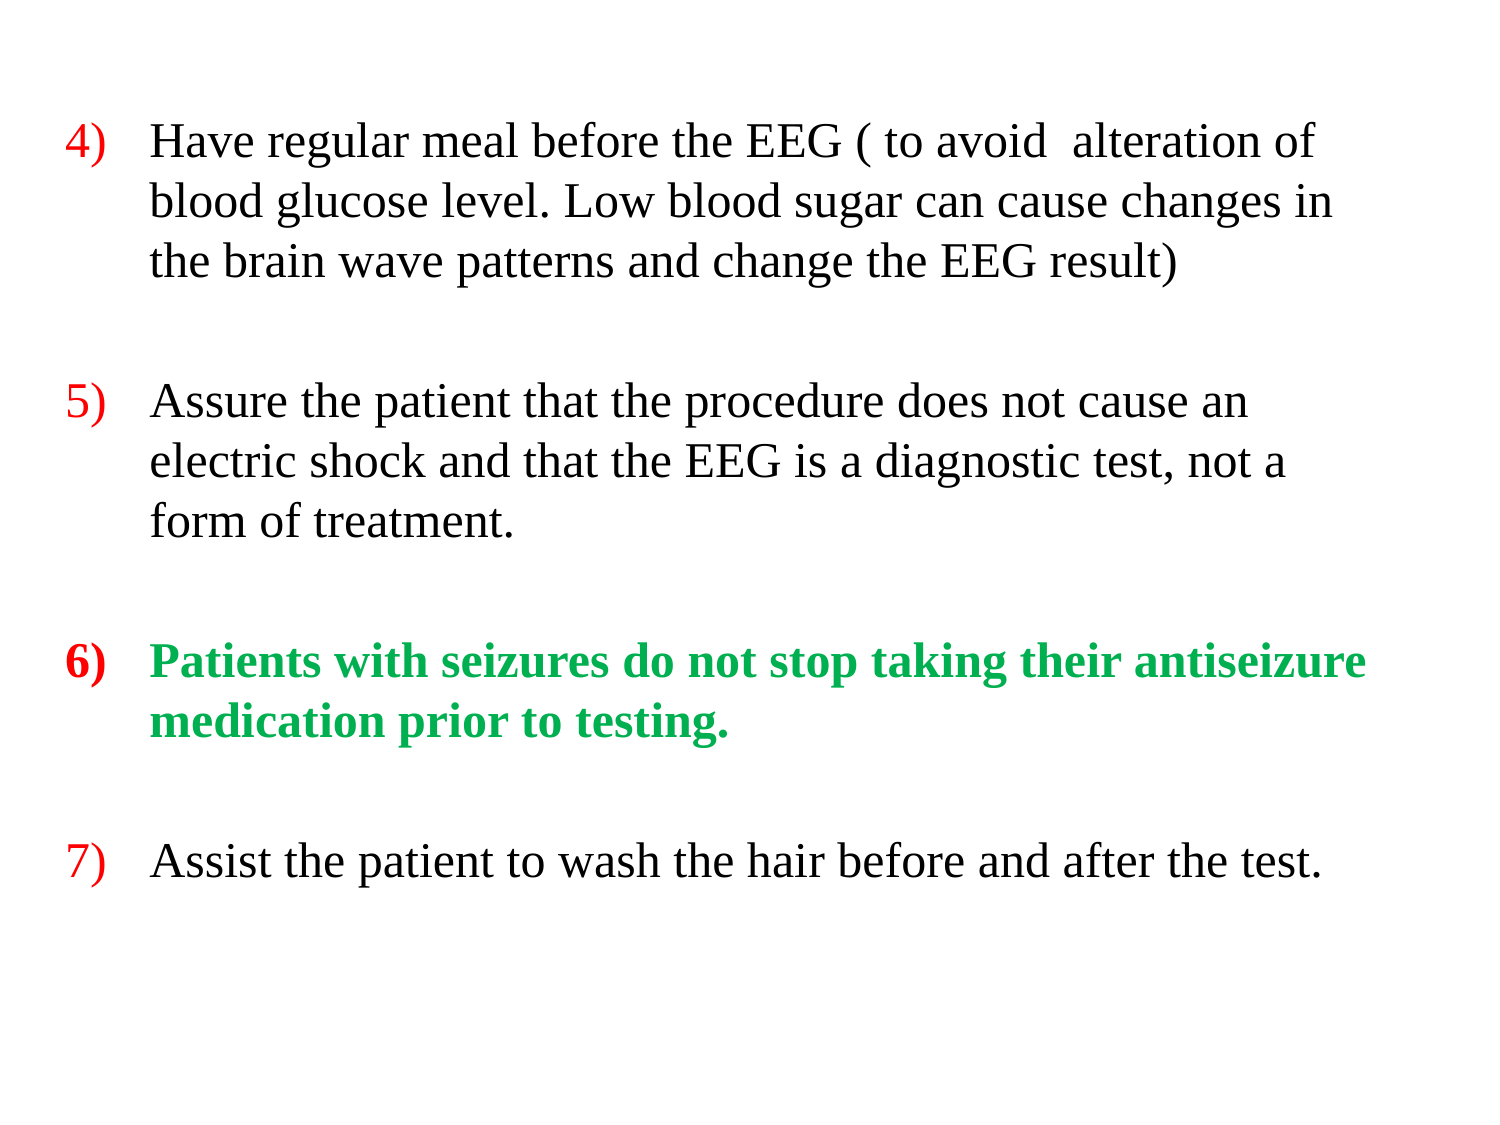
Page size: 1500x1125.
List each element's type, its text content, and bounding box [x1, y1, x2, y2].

list Have regular meal before the EEG ( to avoid alteration of blood glucose level. Low blood sugar can cause changes in the brain wave patterns and change the EEG result) Assure the patient that the procedure does not cause an electric shock and that the EEG is a diagnostic test, not a form of treatment. Patients with seizures do not stop taking their antiseizure medication prior to testing. Assist the patient to wash the hair before and after the test. [50, 99, 1400, 1063]
